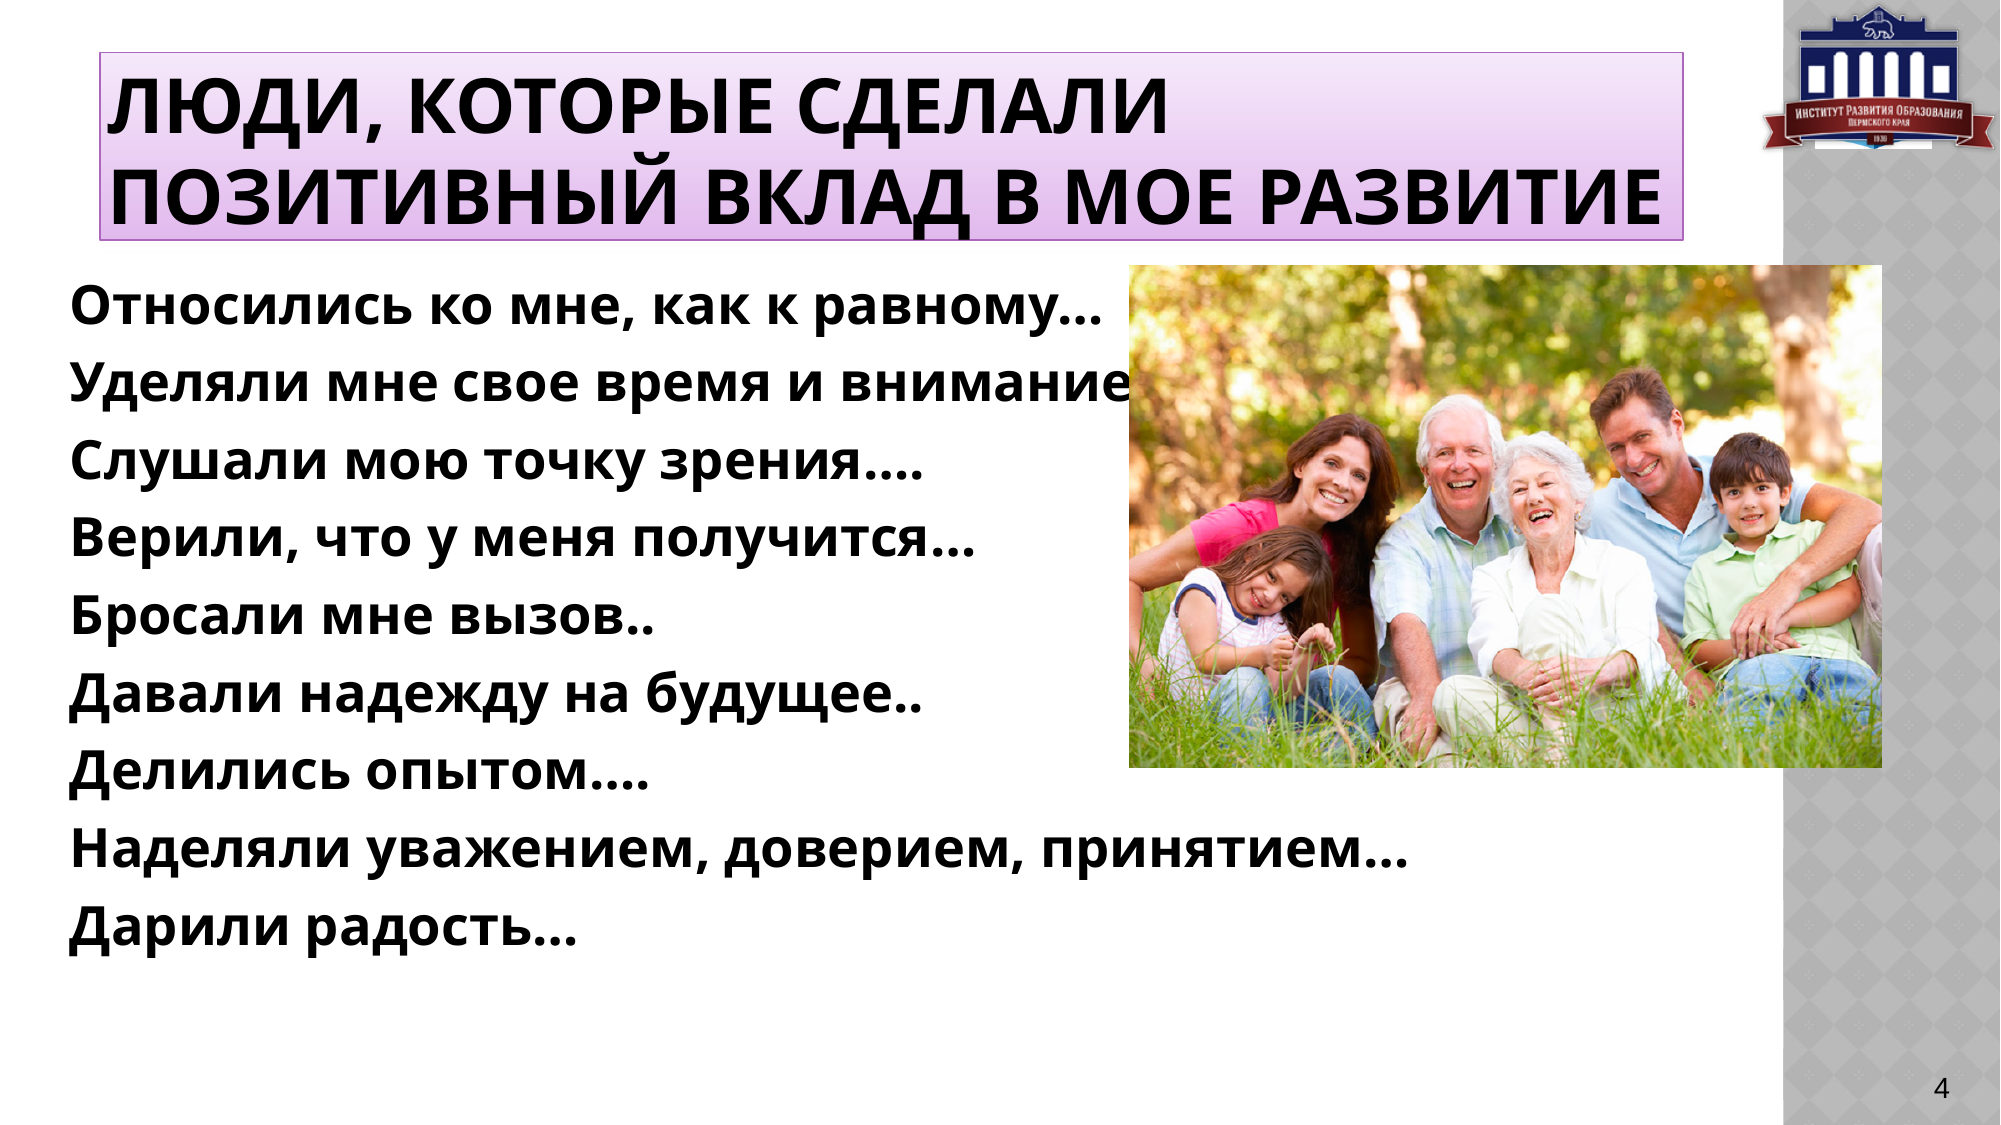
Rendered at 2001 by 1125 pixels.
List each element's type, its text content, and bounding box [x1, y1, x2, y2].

title Люди, которые сделали позитивный вклад в мое развитие [99, 52, 1684, 241]
picture [1757, 0, 2000, 155]
list Относились ко мне, как к равному… Уделяли мне свое время и внимание… Слушали мою точку зрения…. Верили, что у меня получится… Бросали мне вызов.. Давали надежду на будущее.. Делились опытом…. Наделяли уважением, доверием, принятием… Дарили радость… [55, 262, 1706, 1083]
picture [1129, 265, 1882, 768]
